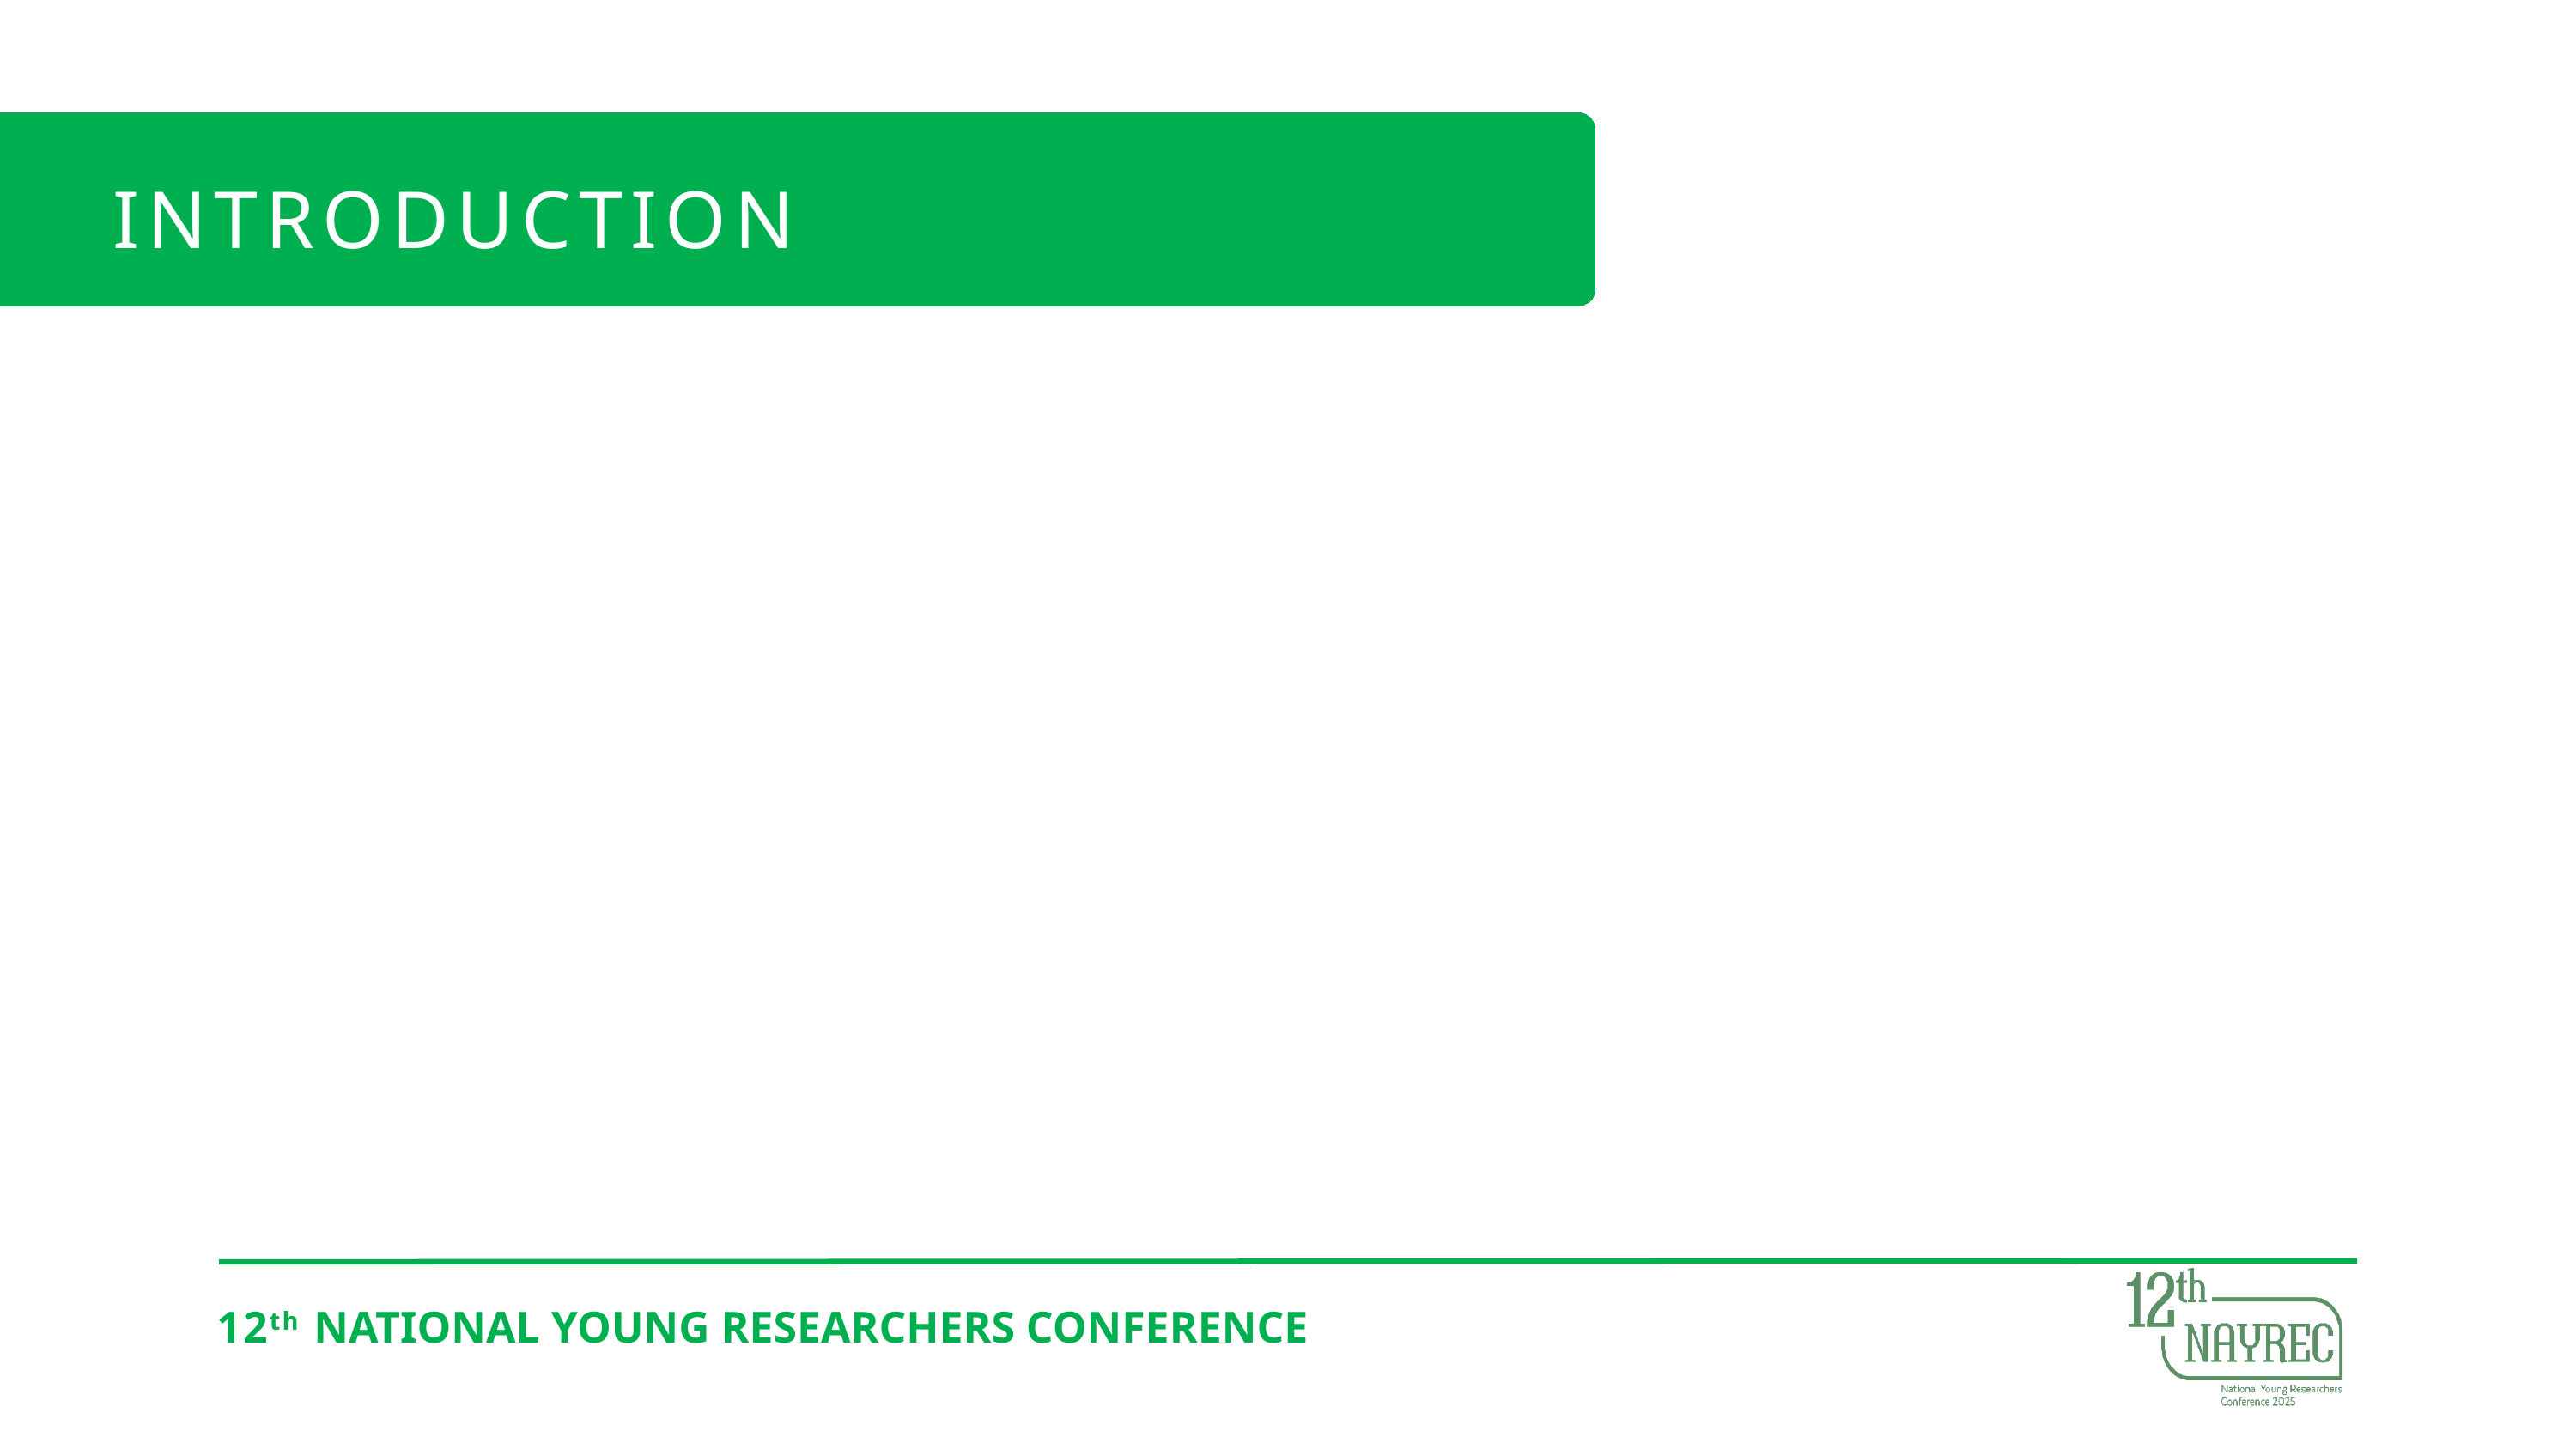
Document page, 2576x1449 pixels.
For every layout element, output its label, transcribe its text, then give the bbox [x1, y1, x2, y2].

text_box [0, 112, 1595, 306]
text_box 12th NATIONAL YOUNG RESEARCHERS CONFERENCE [204, 1293, 1545, 1358]
picture [2071, 1226, 2415, 1426]
text_box INTRODUCTION [112, 155, 1713, 265]
